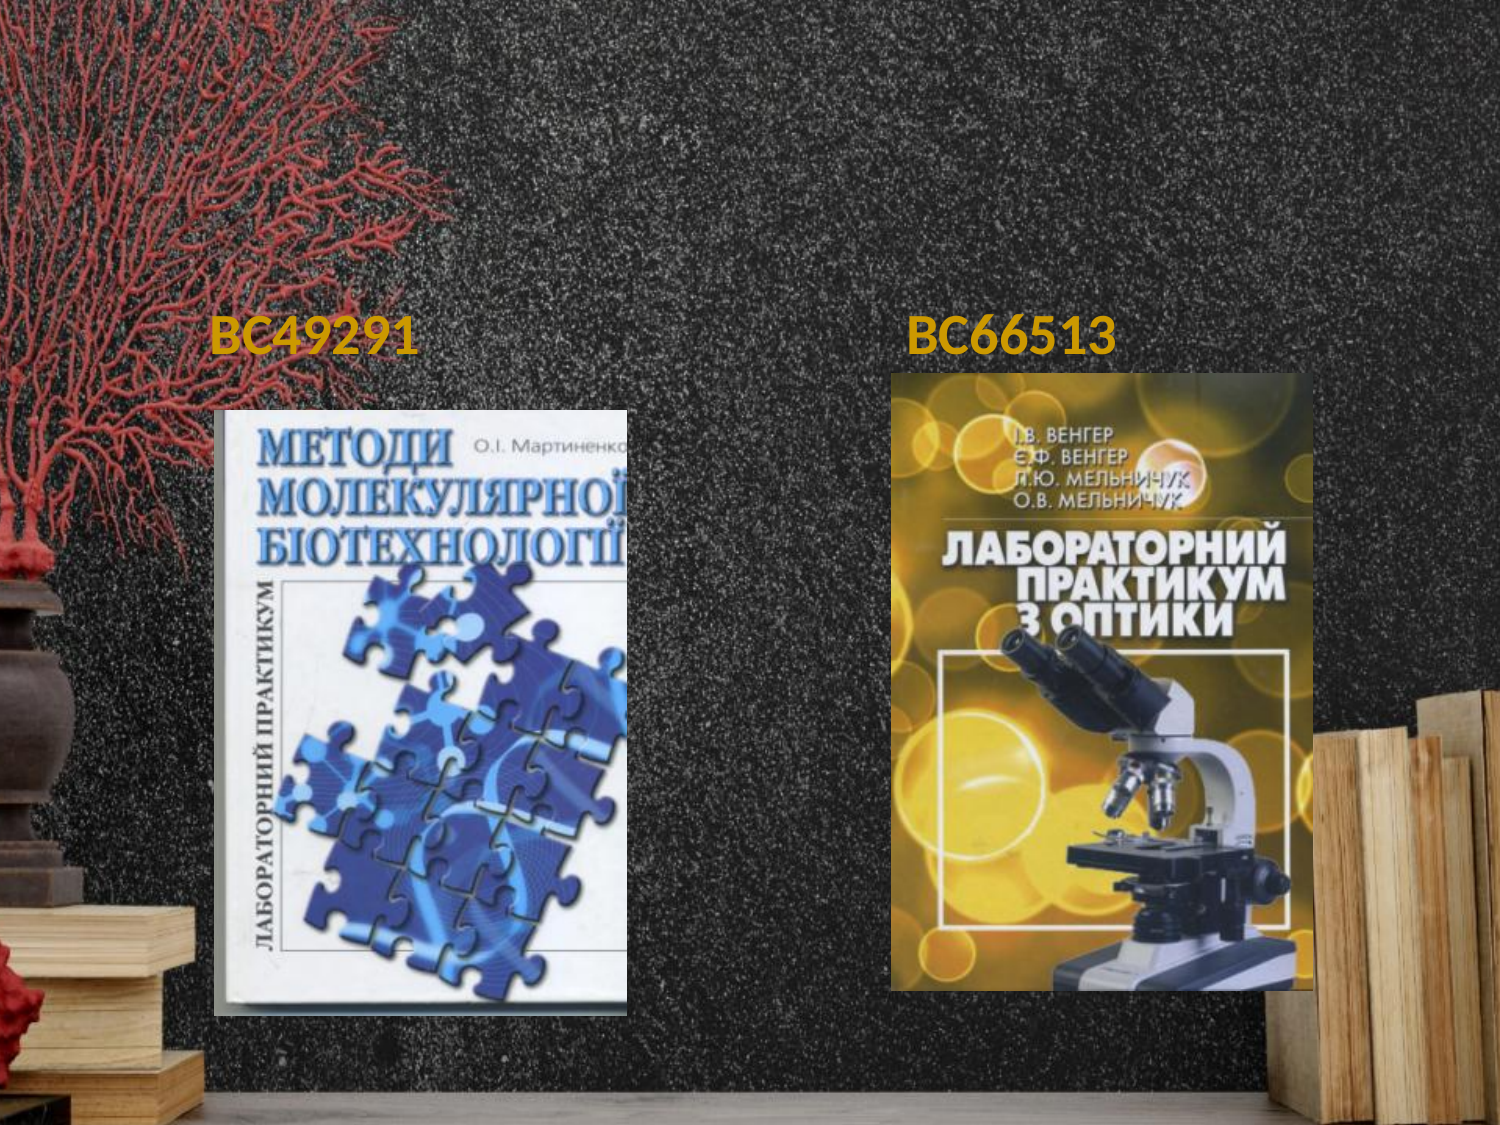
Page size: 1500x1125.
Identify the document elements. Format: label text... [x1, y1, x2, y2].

list ВС66513 [891, 251, 1425, 375]
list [214, 410, 627, 1016]
list ВС49291 [194, 251, 738, 375]
picture [0, 0, 1500, 1125]
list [891, 373, 1313, 991]
